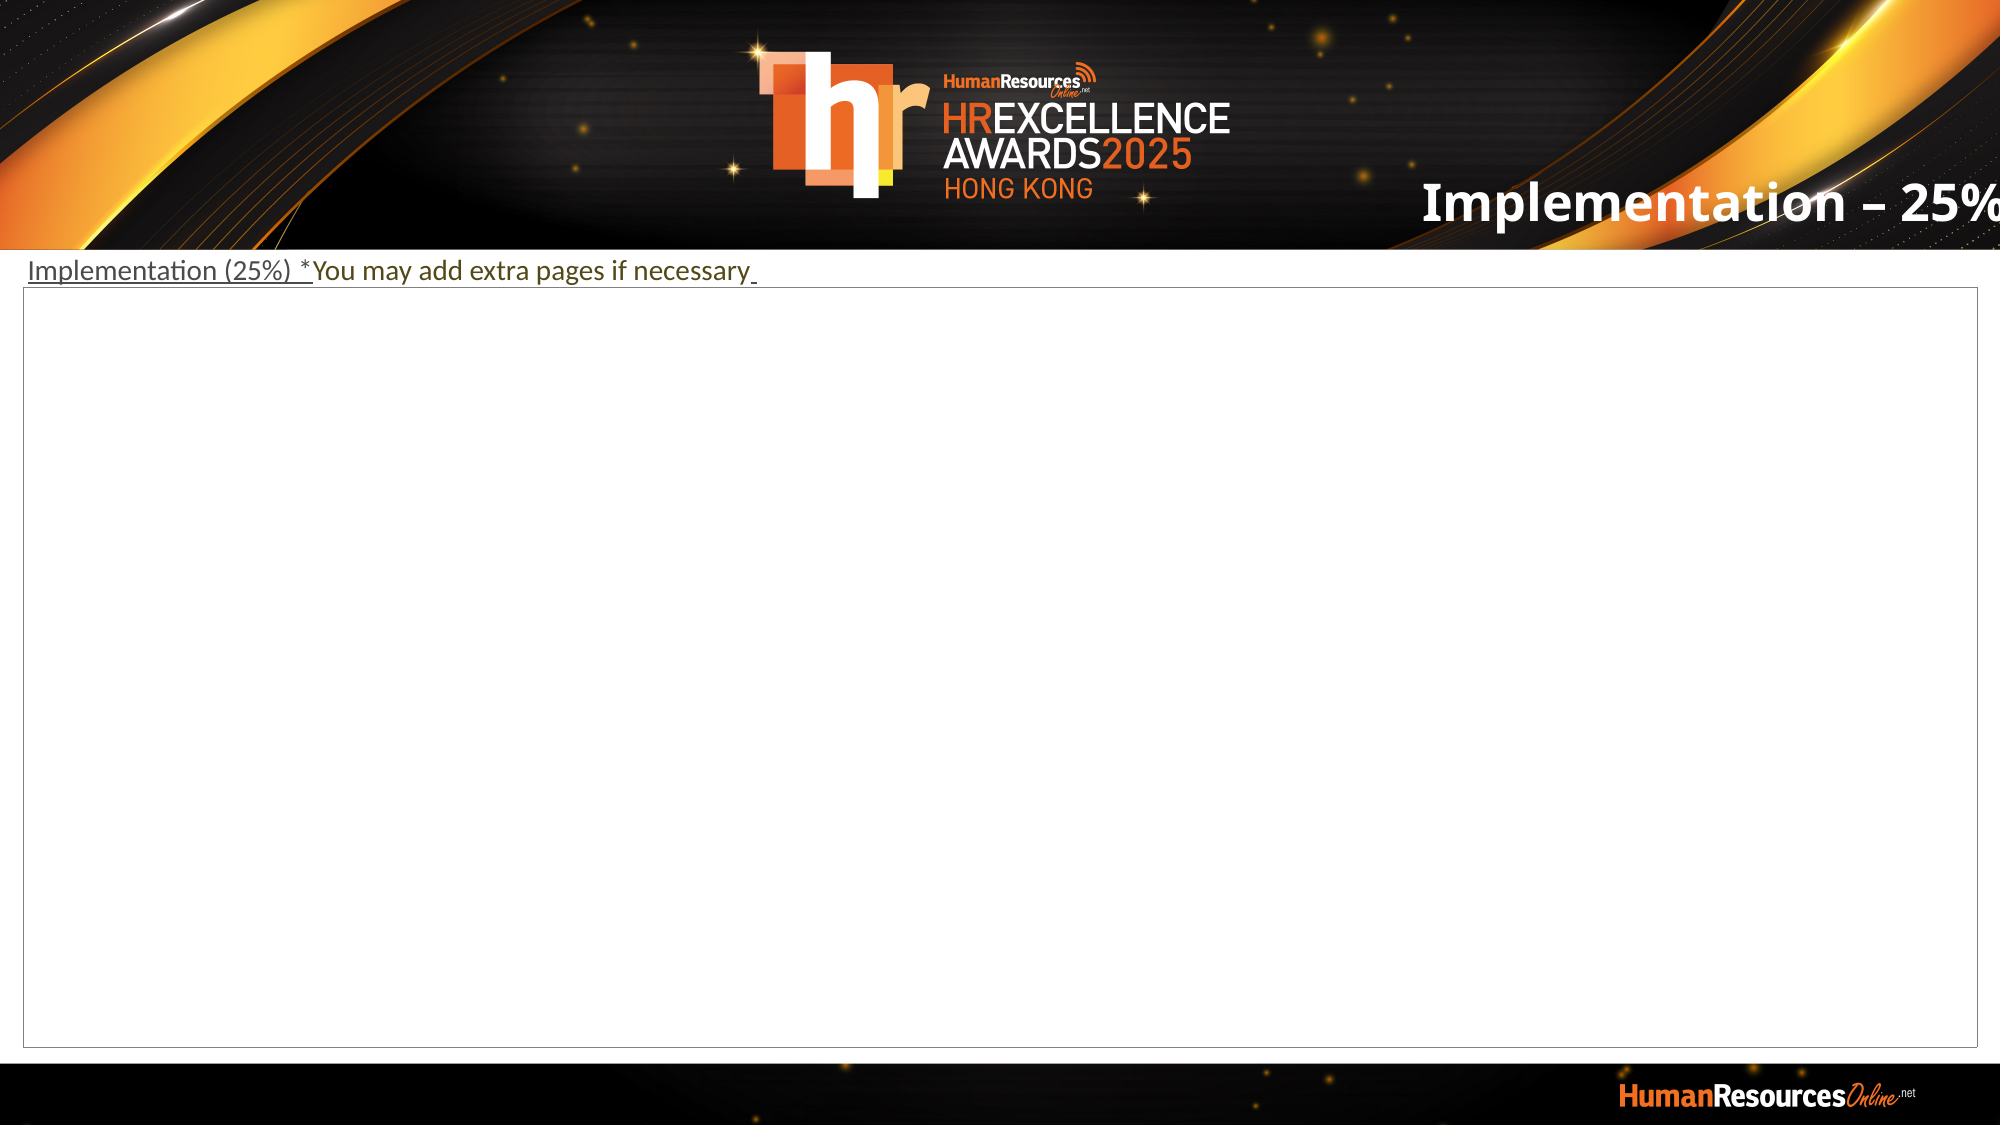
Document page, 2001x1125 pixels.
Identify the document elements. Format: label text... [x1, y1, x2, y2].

picture [0, 0, 2000, 1125]
table_header [24, 288, 1977, 1047]
text_box Implementation – 25% [1407, 156, 2000, 244]
text_box Implementation (25%) *You may add extra pages if necessary [12, 243, 923, 294]
